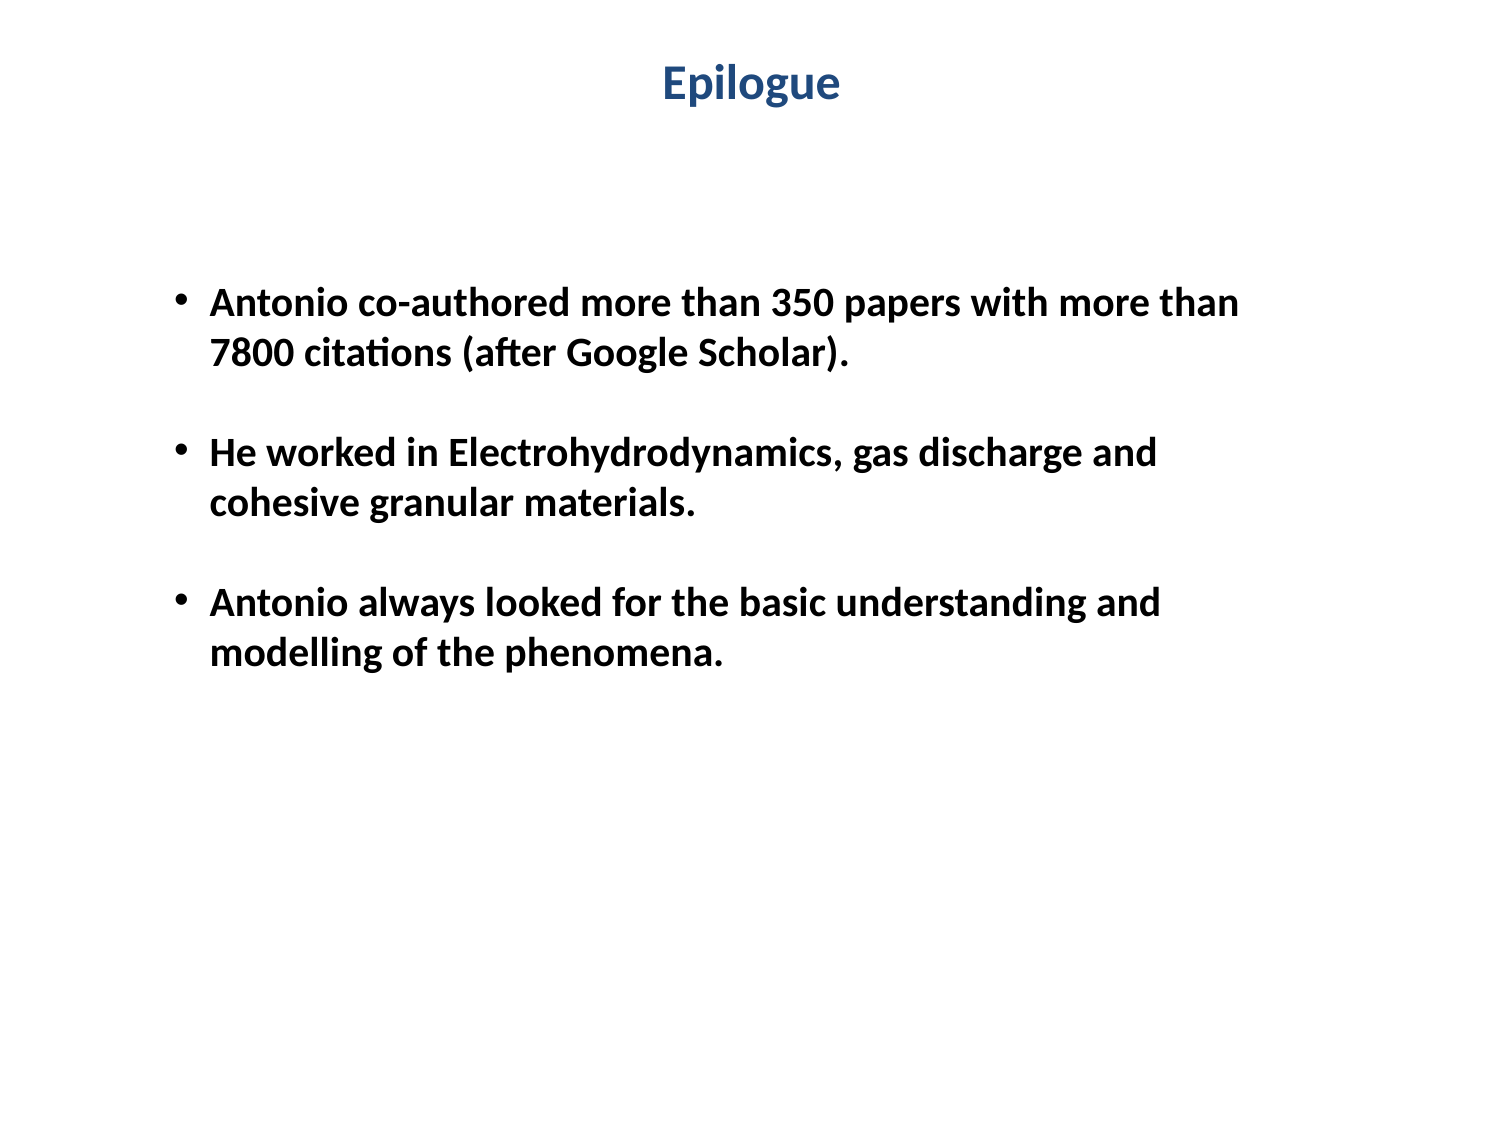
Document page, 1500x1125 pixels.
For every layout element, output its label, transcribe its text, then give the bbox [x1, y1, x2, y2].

title Epilogue [76, 31, 1427, 128]
text_box Antonio co-authored more than 350 papers with more than 7800 citations (after Google Scholar). He worked in Electrohydrodynamics, gas discharge and cohesive granular materials. Antonio always looked for the basic understanding and modelling of the phenomena. [159, 267, 1258, 833]
